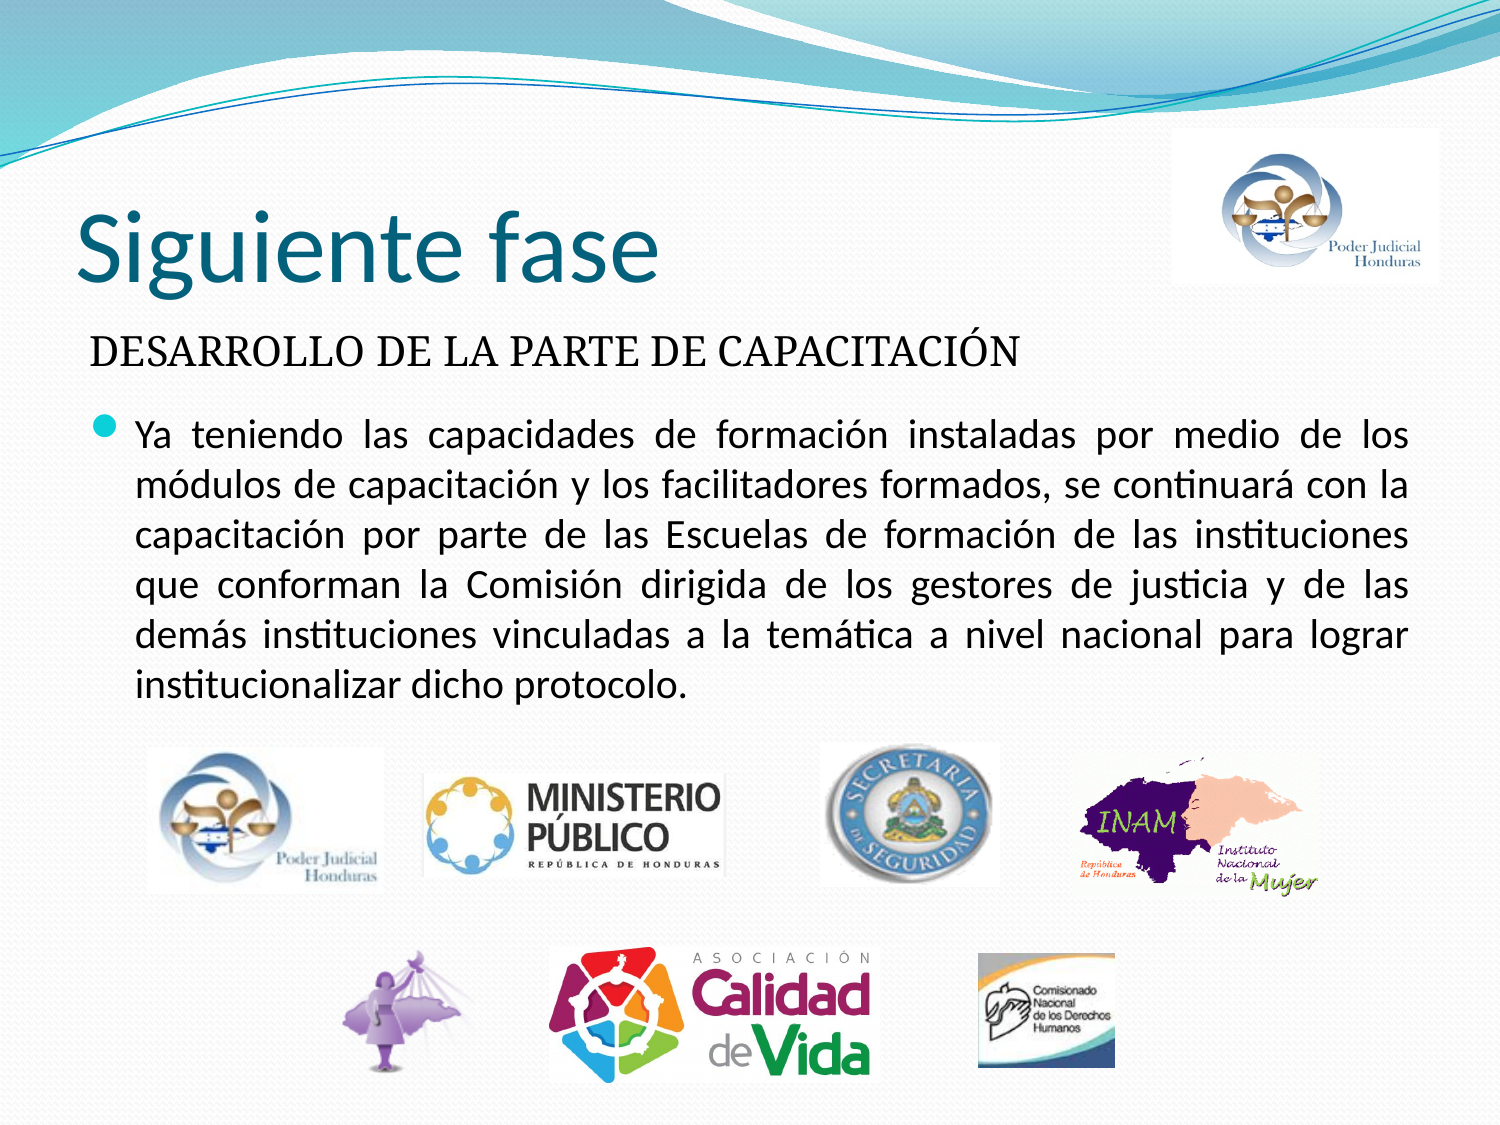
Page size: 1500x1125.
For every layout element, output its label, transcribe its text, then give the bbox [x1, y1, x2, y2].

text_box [147, 741, 1318, 1083]
list DESARROLLO DE LA PARTE DE CAPACITACIÓN Ya teniendo las capacidades de formación instaladas por medio de los módulos de capacitación y los facilitadores formados, se continuará con la capacitación por parte de las Escuelas de formación de las instituciones que conforman la Comisión dirigida de los gestores de justicia y de las demás instituciones vinculadas a la temática a nivel nacional para lograr institucionalizar dicho protocolo. [75, 317, 1425, 1038]
title Siguiente fase [75, 115, 1425, 303]
picture [1171, 128, 1440, 284]
